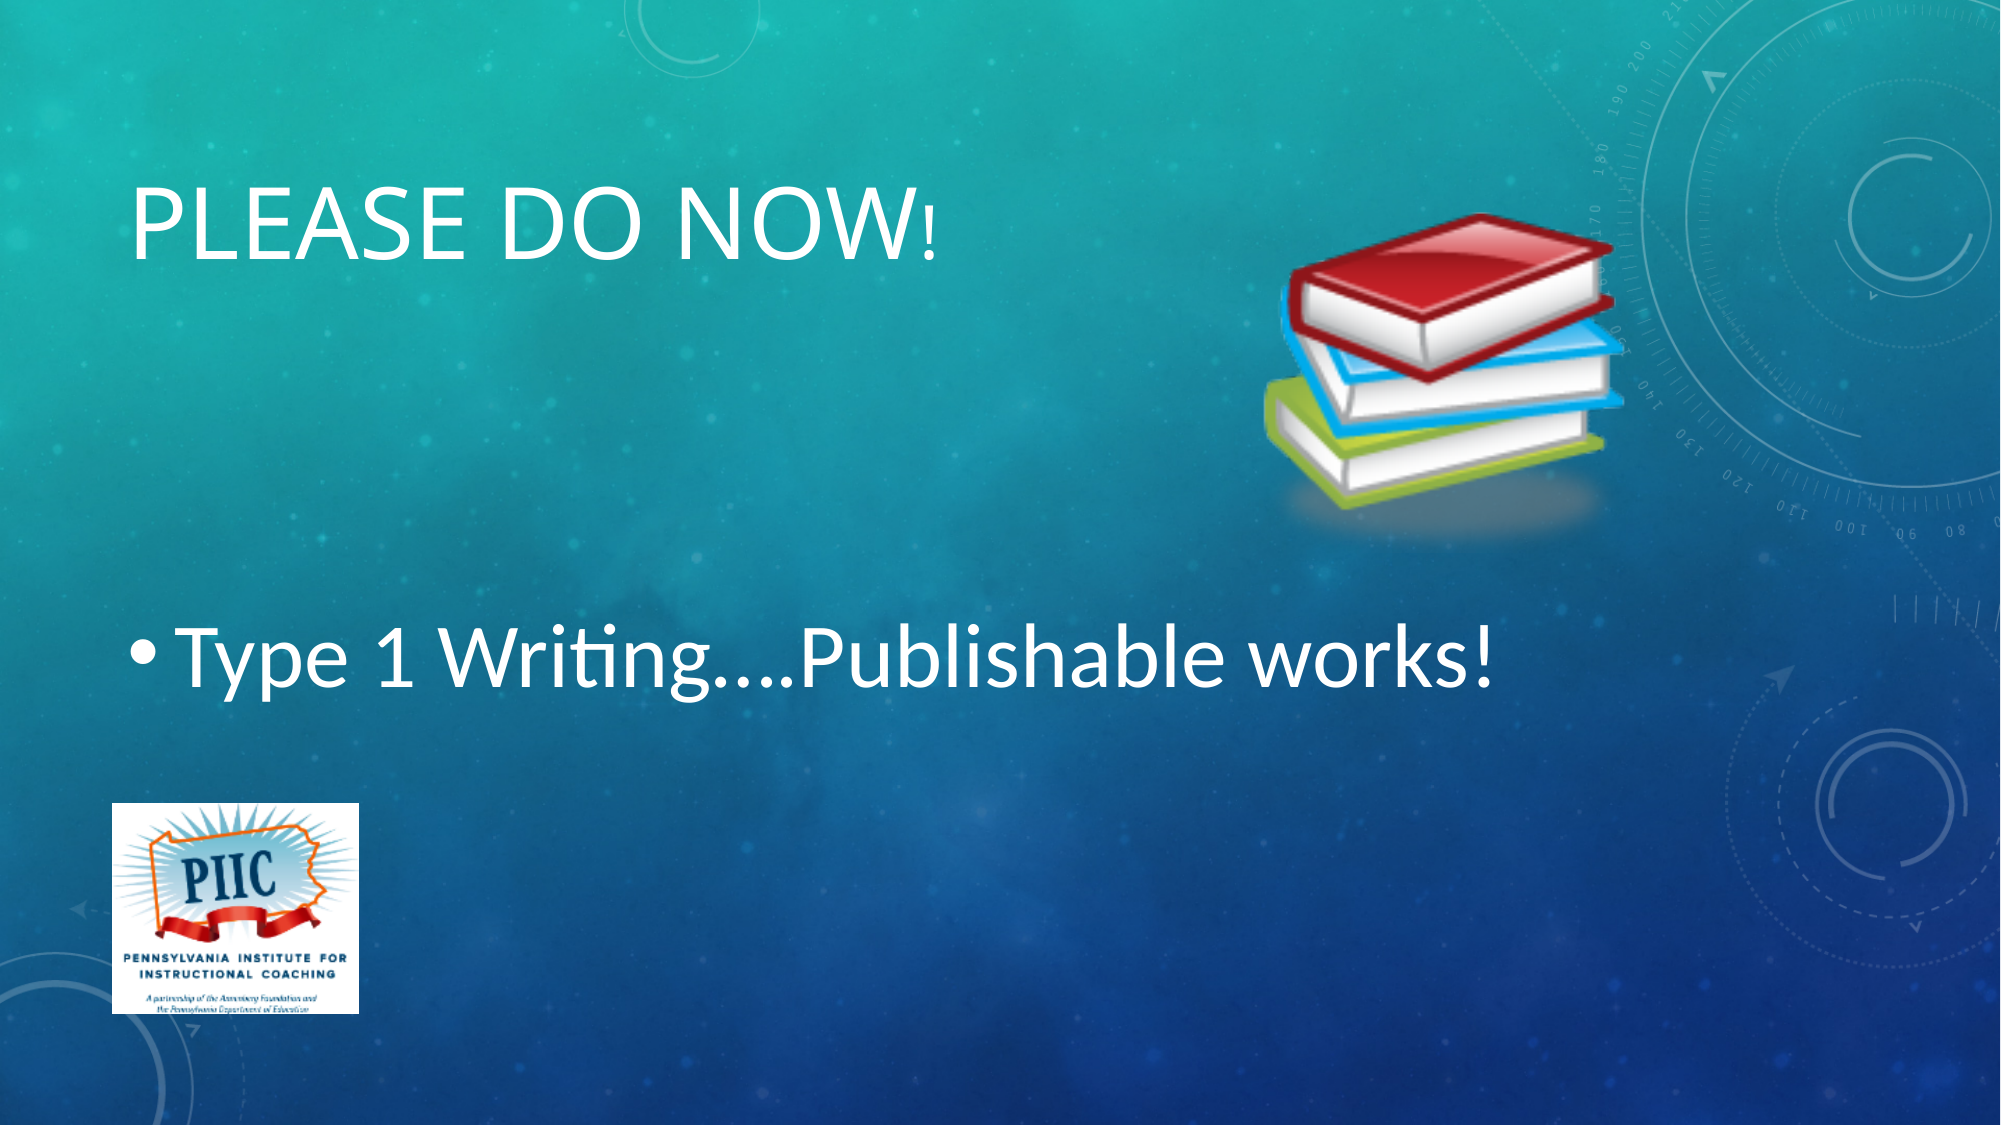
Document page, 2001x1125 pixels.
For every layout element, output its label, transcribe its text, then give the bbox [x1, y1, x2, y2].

title Please Do Now! [112, 99, 1775, 339]
list Type 1 Writing….Publishable works! [112, 351, 1775, 951]
picture [0, 0, 2001, 1125]
